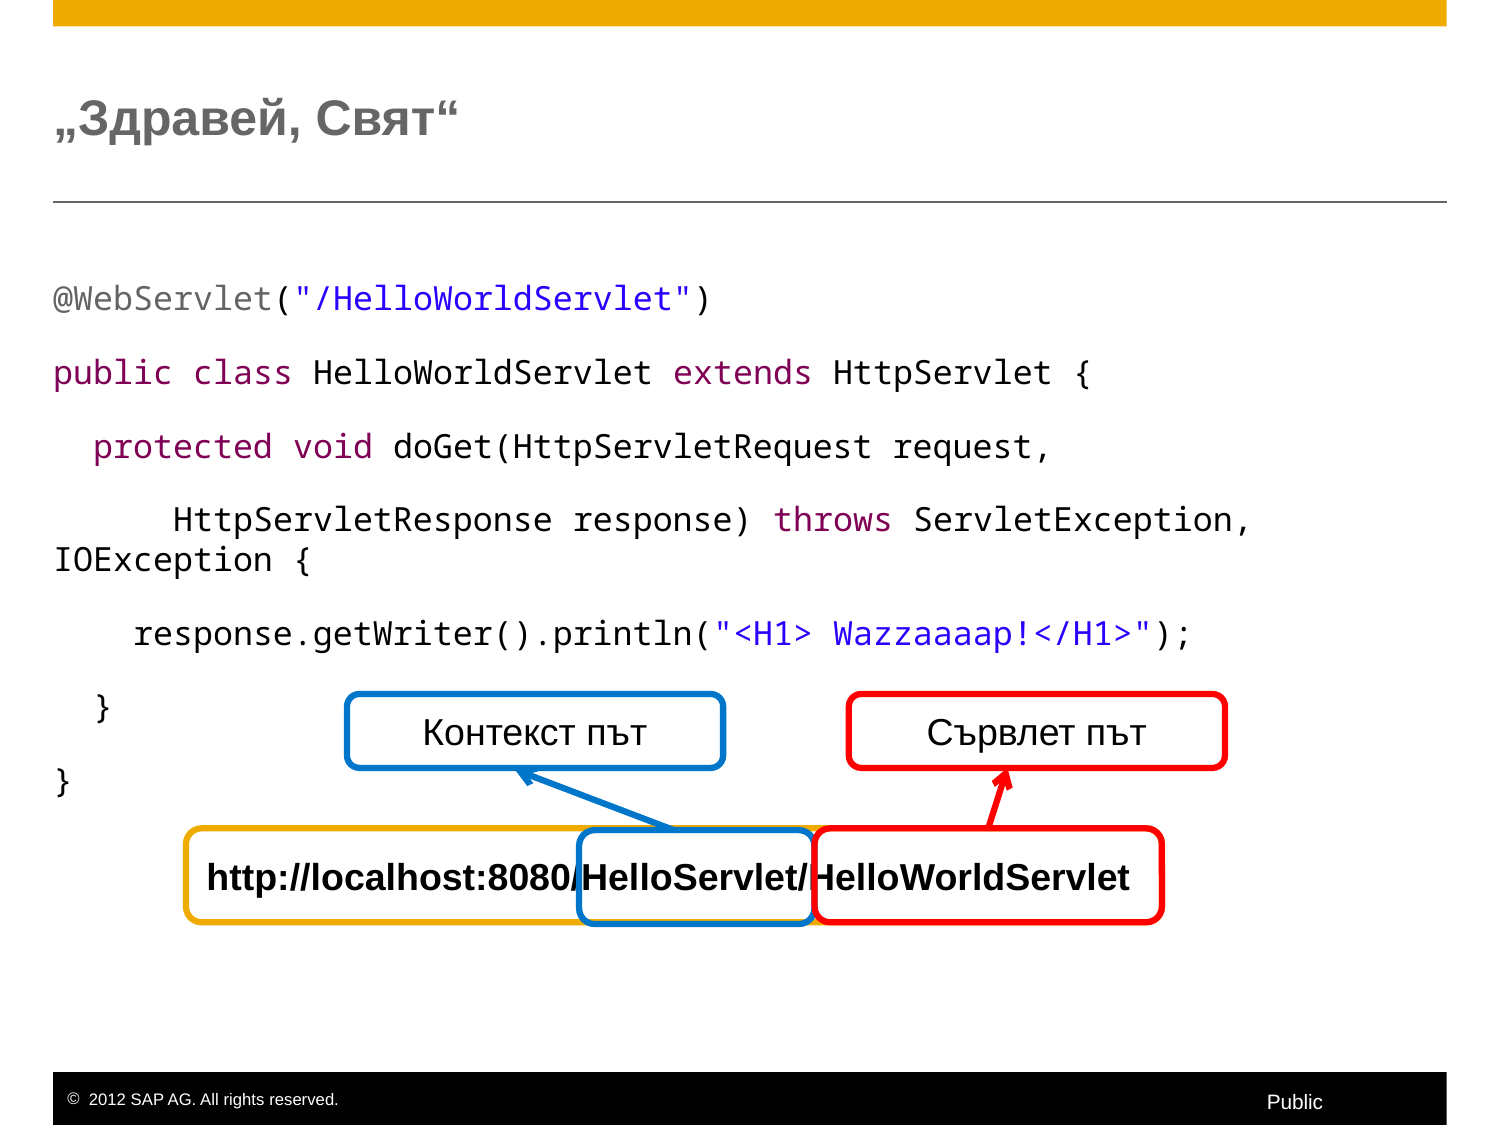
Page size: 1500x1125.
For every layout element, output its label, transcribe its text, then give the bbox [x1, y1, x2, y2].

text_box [987, 767, 1008, 829]
text_box [579, 830, 815, 925]
text_box [814, 828, 1162, 923]
title „Здравей, Свят“ [53, 53, 1447, 178]
list @WebServlet("/HelloWorldServlet") public class HelloWorldServlet extends HttpServlet { protected void doGet(HttpServletRequest request, HttpServletResponse response) throws ServletException, IOException { response.getWriter().println("<H1> Wazzaaaap!</H1>"); } } [53, 277, 1447, 998]
text_box http://localhost:8080/HelloServlet/HelloWorldServlet [678, 828, 825, 840]
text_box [514, 769, 675, 831]
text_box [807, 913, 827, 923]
text_box Контекст път [346, 693, 724, 768]
text_box http://localhost:8080/HelloServlet/HelloWorldServlet [185, 828, 586, 923]
text_box Сървлет път [848, 693, 1225, 768]
